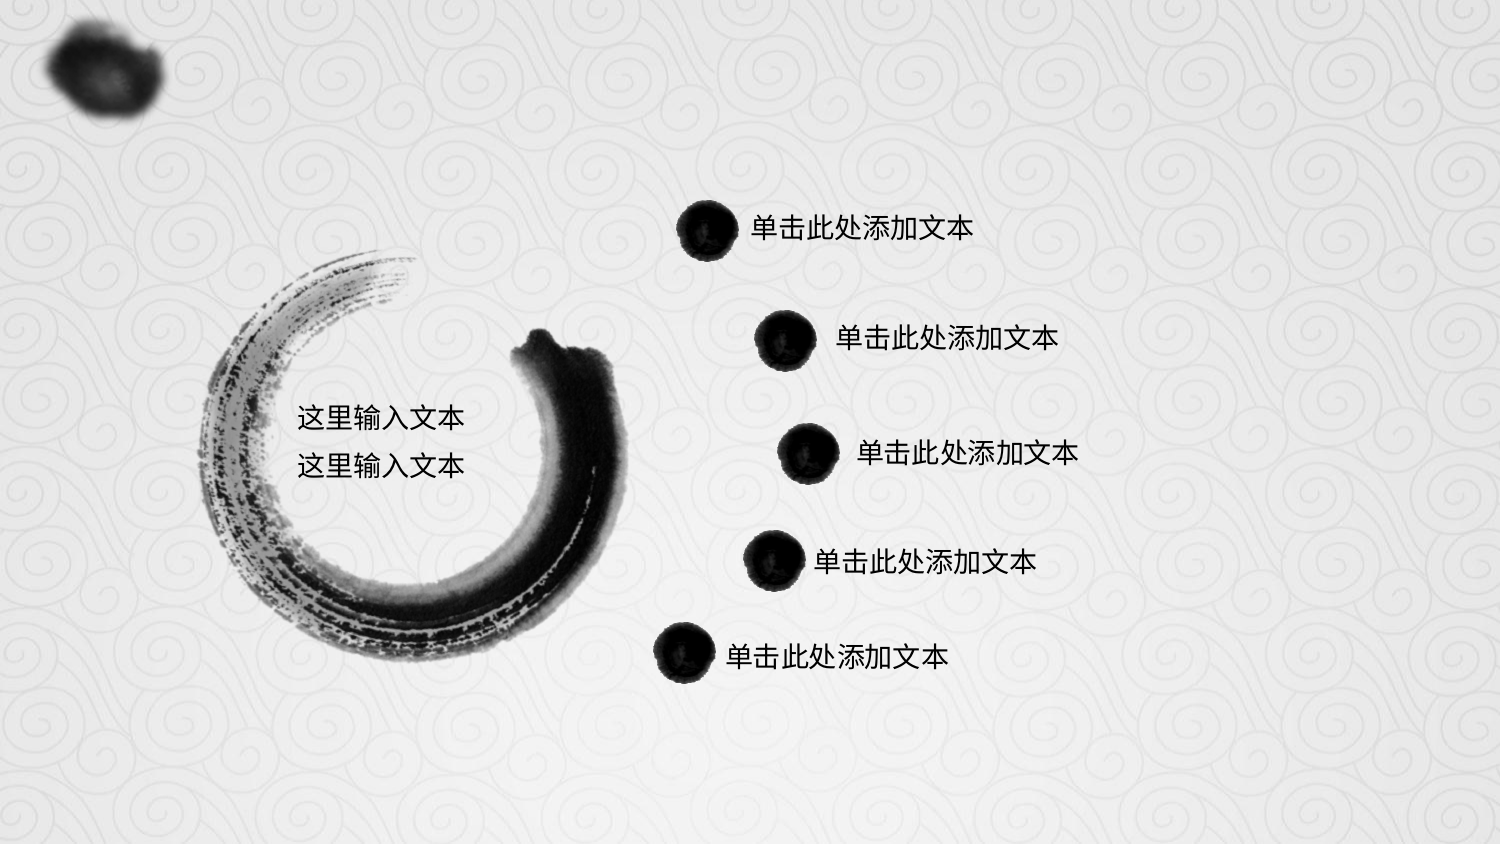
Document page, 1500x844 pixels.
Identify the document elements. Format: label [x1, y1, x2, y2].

text_box [653, 622, 1216, 693]
text_box [777, 423, 1347, 489]
text_box [754, 310, 1325, 374]
text_box [676, 200, 1241, 264]
text_box [743, 530, 1304, 597]
picture [0, 0, 1500, 844]
